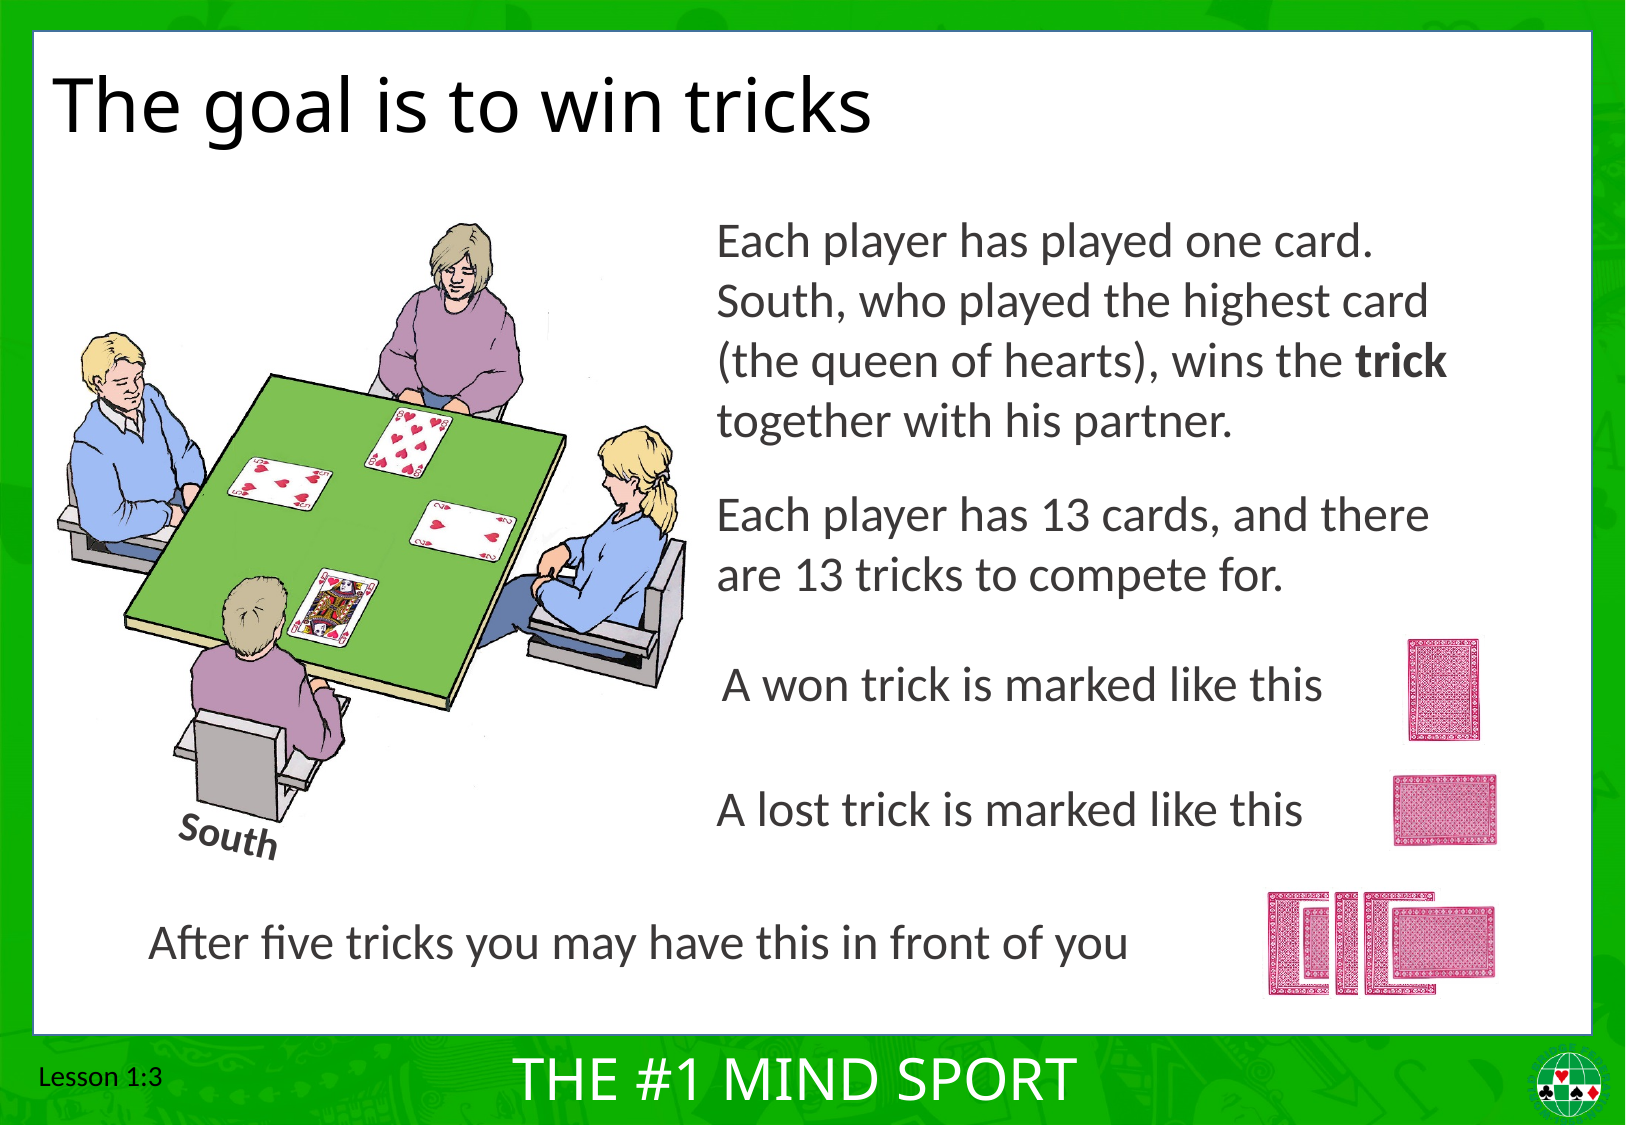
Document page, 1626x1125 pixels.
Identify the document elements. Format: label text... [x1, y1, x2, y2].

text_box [707, 633, 1485, 745]
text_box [707, 769, 1501, 851]
text_box Each player has played one card. South, who played the highest card (the queen of hearts), wins the trick together with his partner. [701, 200, 1485, 456]
text_box Each player has 13 cards, and there are 13 tricks to compete for. [707, 473, 1499, 609]
picture [0, 0, 1626, 1125]
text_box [133, 887, 1499, 999]
title The goal is to win tricks [37, 38, 1566, 179]
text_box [52, 215, 707, 867]
